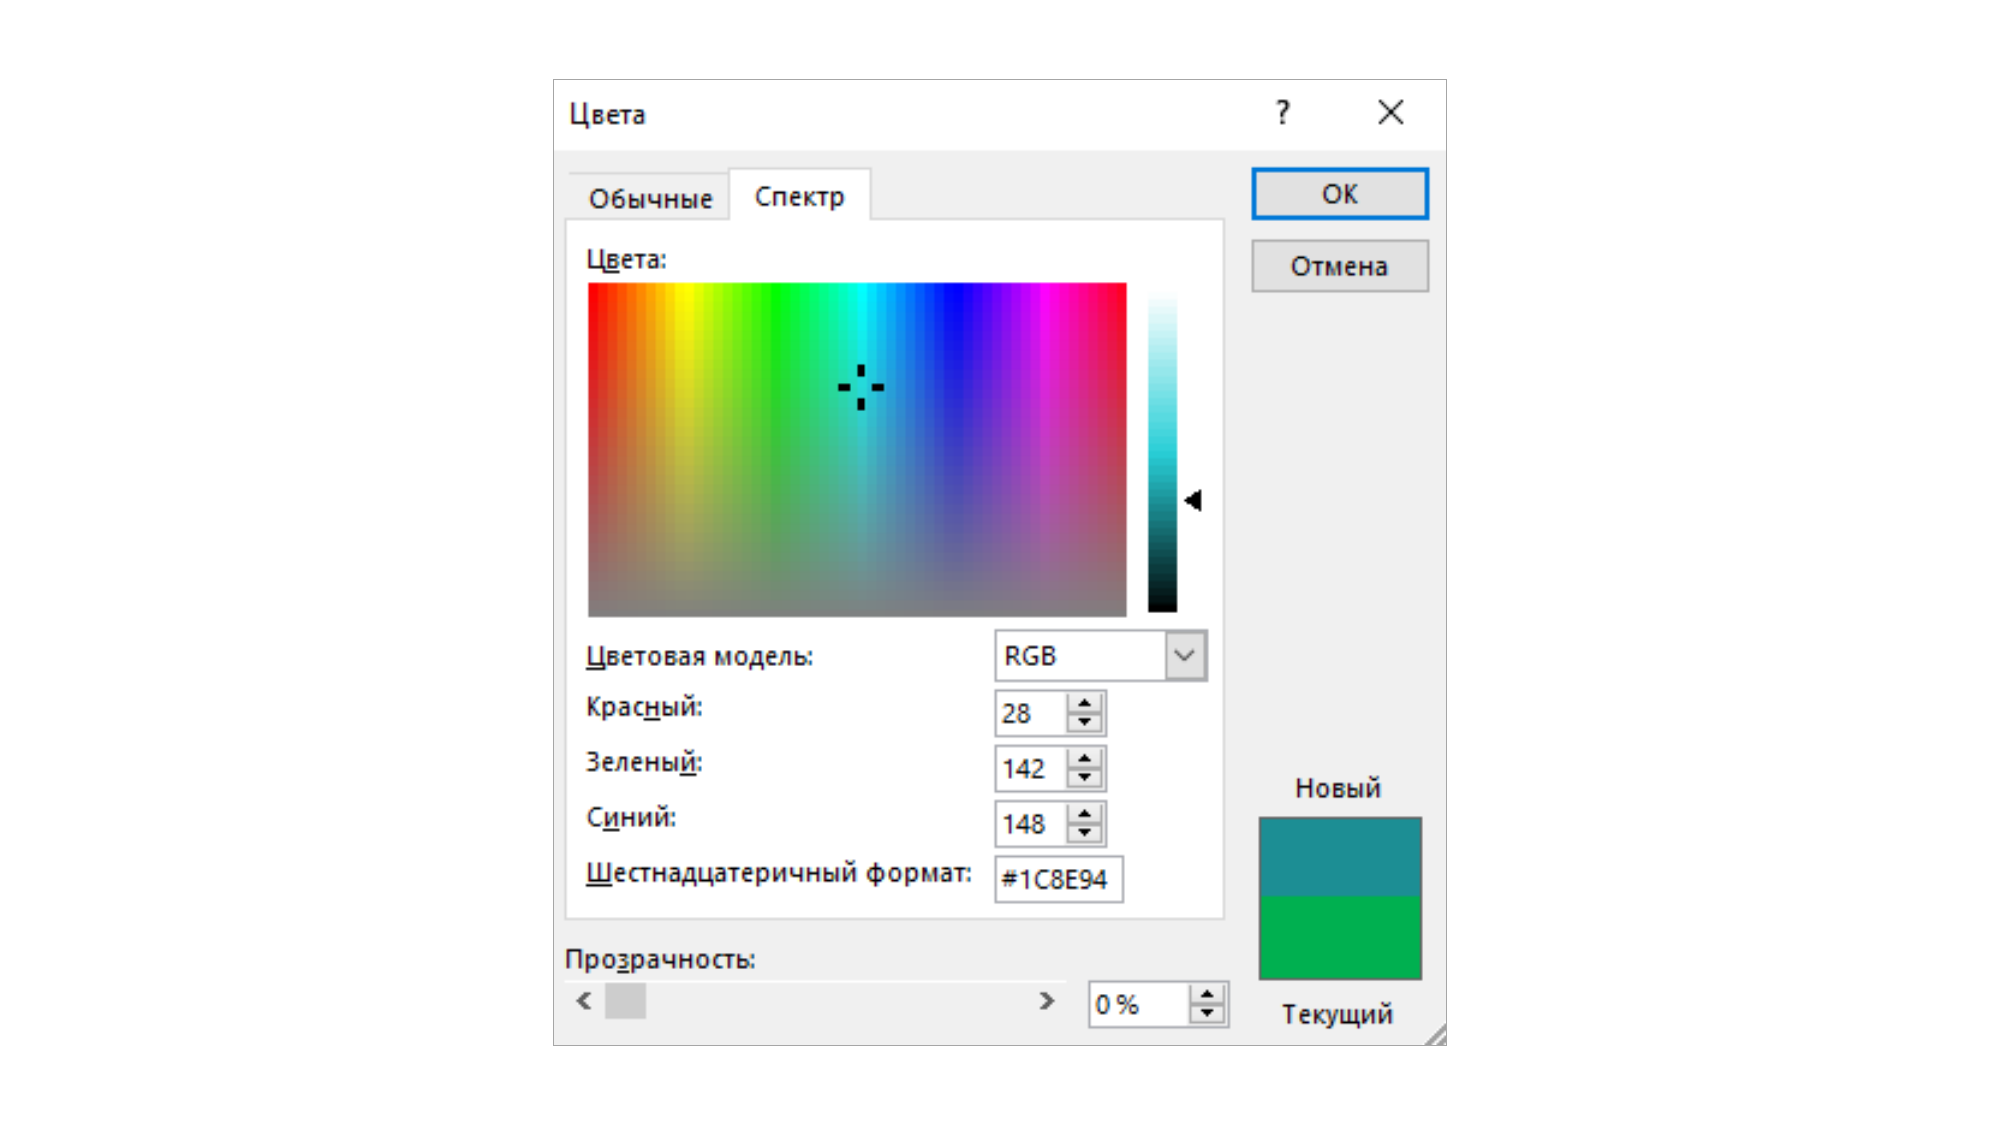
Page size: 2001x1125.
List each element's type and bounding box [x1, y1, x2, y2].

picture [553, 79, 1447, 1046]
